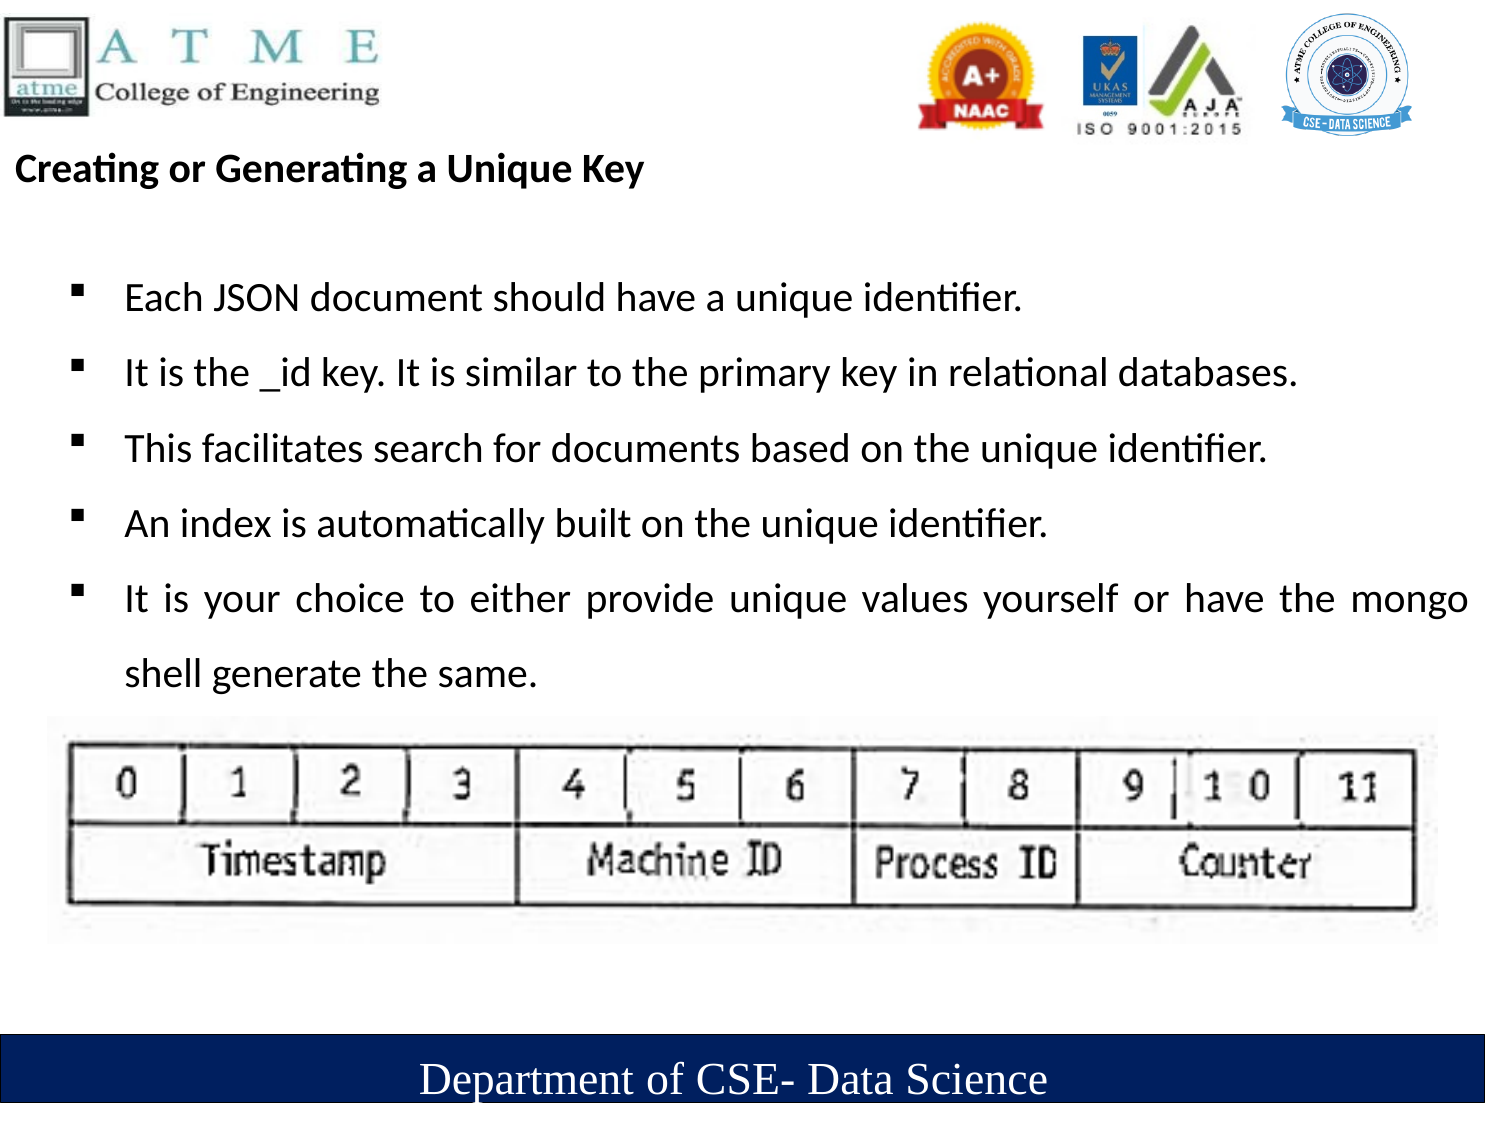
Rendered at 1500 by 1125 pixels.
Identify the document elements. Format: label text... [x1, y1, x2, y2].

picture [0, 13, 383, 121]
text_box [1061, 16, 1256, 146]
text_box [0, 1033, 1486, 1104]
picture [903, 20, 1058, 151]
list Each JSON document should have a unique identifier. It is the _id key. It is similar to the primary key in relational databases. This facilitates search for documents based on the unique identifier. An index is automatically built on the unique identifier. It is your choice to either provide unique values yourself or have the mongo shell generate the same. [53, 237, 1485, 1005]
title Creating or Generating a Unique Key [0, 101, 1350, 231]
picture [1281, 9, 1412, 140]
picture [47, 716, 1438, 944]
